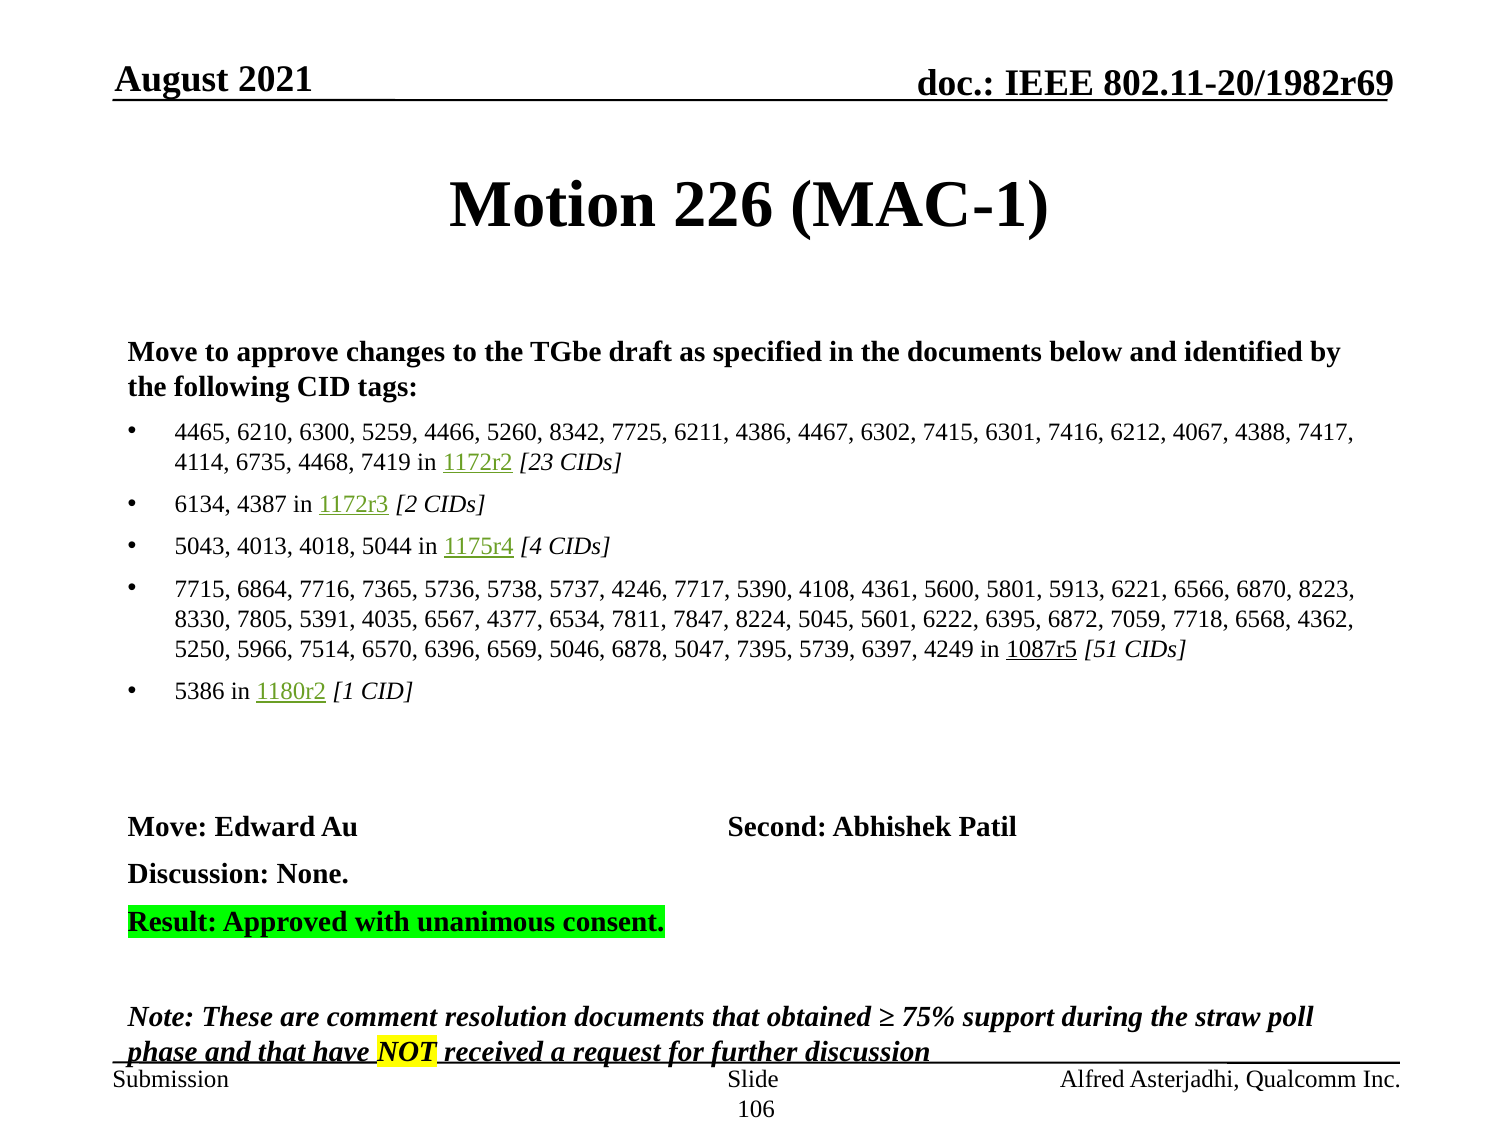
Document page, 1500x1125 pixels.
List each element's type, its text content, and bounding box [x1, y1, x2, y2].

title Motion 226 (MAC-1) [112, 112, 1388, 288]
footer Alfred Asterjadhi, Qualcomm Inc. [878, 1061, 1402, 1093]
slide_number Slide 106 [712, 1061, 800, 1123]
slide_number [114, 54, 423, 100]
list Move to approve changes to the TGbe draft as specified in the documents below and identified by the following CID tags: 4465, 6210, 6300, 5259, 4466, 5260, 8342, 7725, 6211, 4386, 4467, 6302, 7415, 6301, 7416, 6212, 4067, 4388, 7417, 4114, 6735, 4468, 7419 in 1172r2 [23 CIDs] 6134, 4387 in 1172r3 [2 CIDs] 5043, 4013, 4018, 5044 in 1175r4 [4 CIDs] 7715, 6864, 7716, 7365, 5736, 5738, 5737, 4246, 7717, 5390, 4108, 4361, 5600, 5801, 5913, 6221, 6566, 6870, 8223, 8330, 7805, 5391, 4035, 6567, 4377, 6534, 7811, 7847, 8224, 5045, 5601, 6222, 6395, 6872, 7059, 7718, 6568, 4362, 5250, 5966, 7514, 6570, 6396, 6569, 5046, 6878, 5047, 7395, 5739, 6397, 4249 in 1087r5 [51 CIDs] 5386 in 1180r2 [1 CID] Move: Edward Au Second: Abhishek Patil Discussion: None. Result: Approved with unanimous consent. Note: These are comment resolution documents that obtained ≥ 75% support during the straw poll phase and that have NOT received a request for further discussion [112, 324, 1388, 1063]
